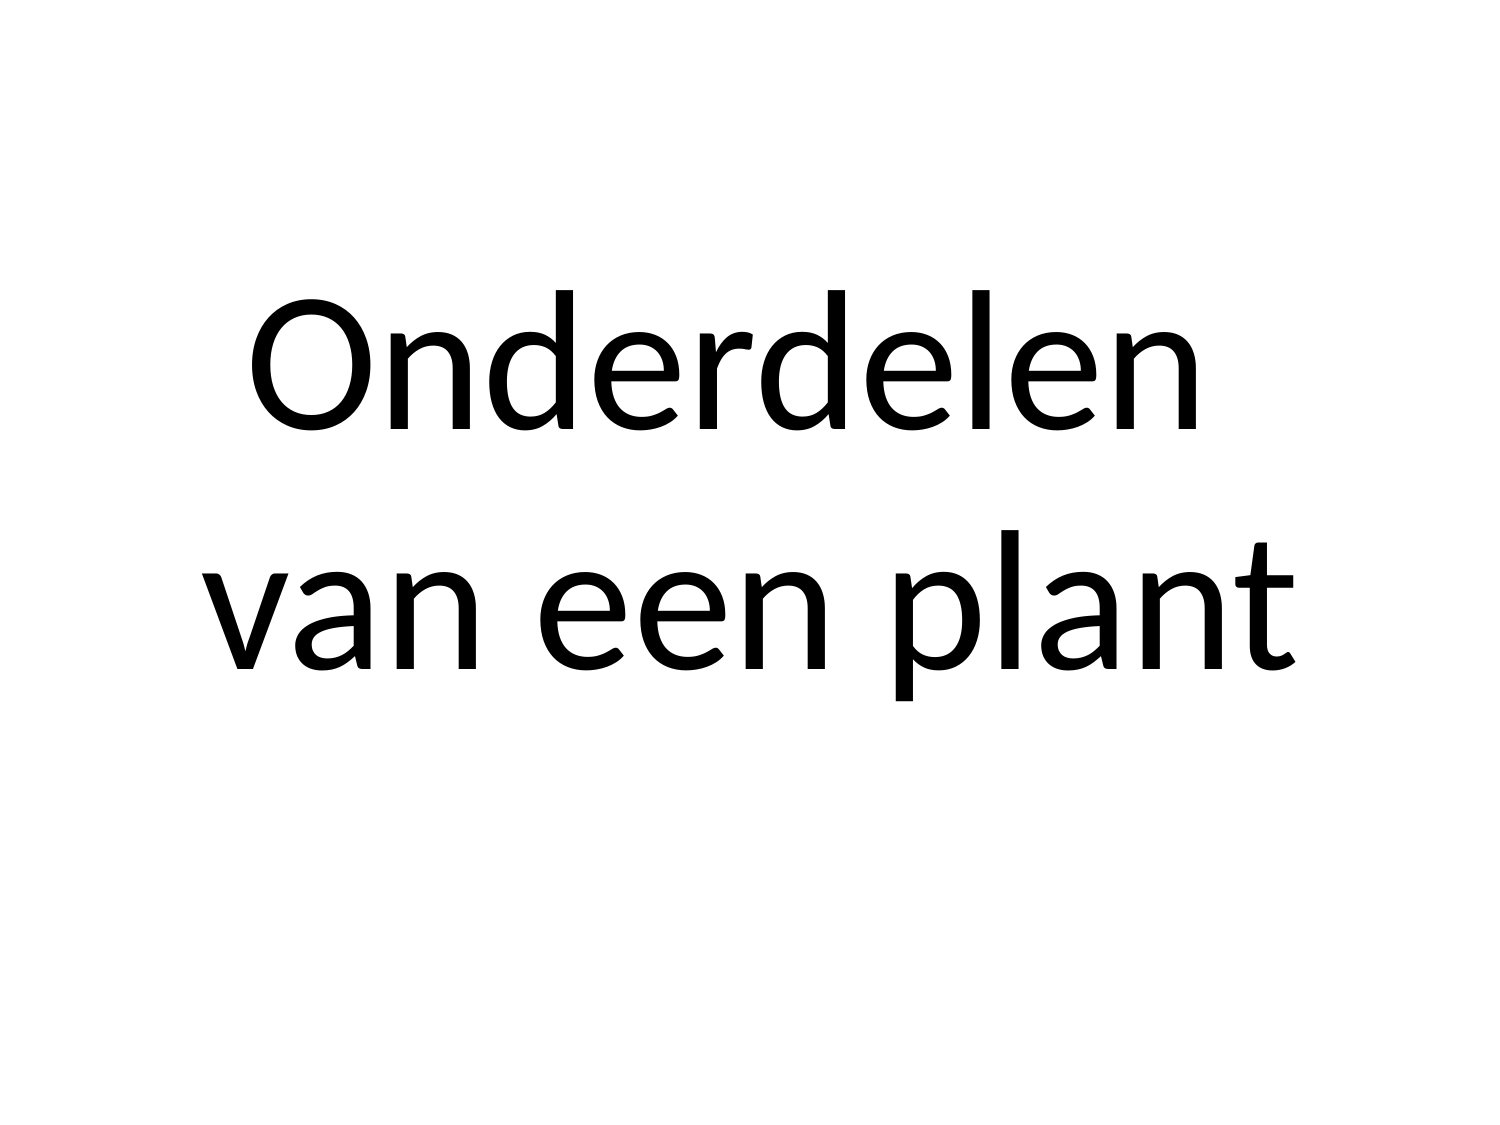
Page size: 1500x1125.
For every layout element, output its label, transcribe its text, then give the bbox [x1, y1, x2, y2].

title Onderdelen van een plant [112, 349, 1388, 591]
